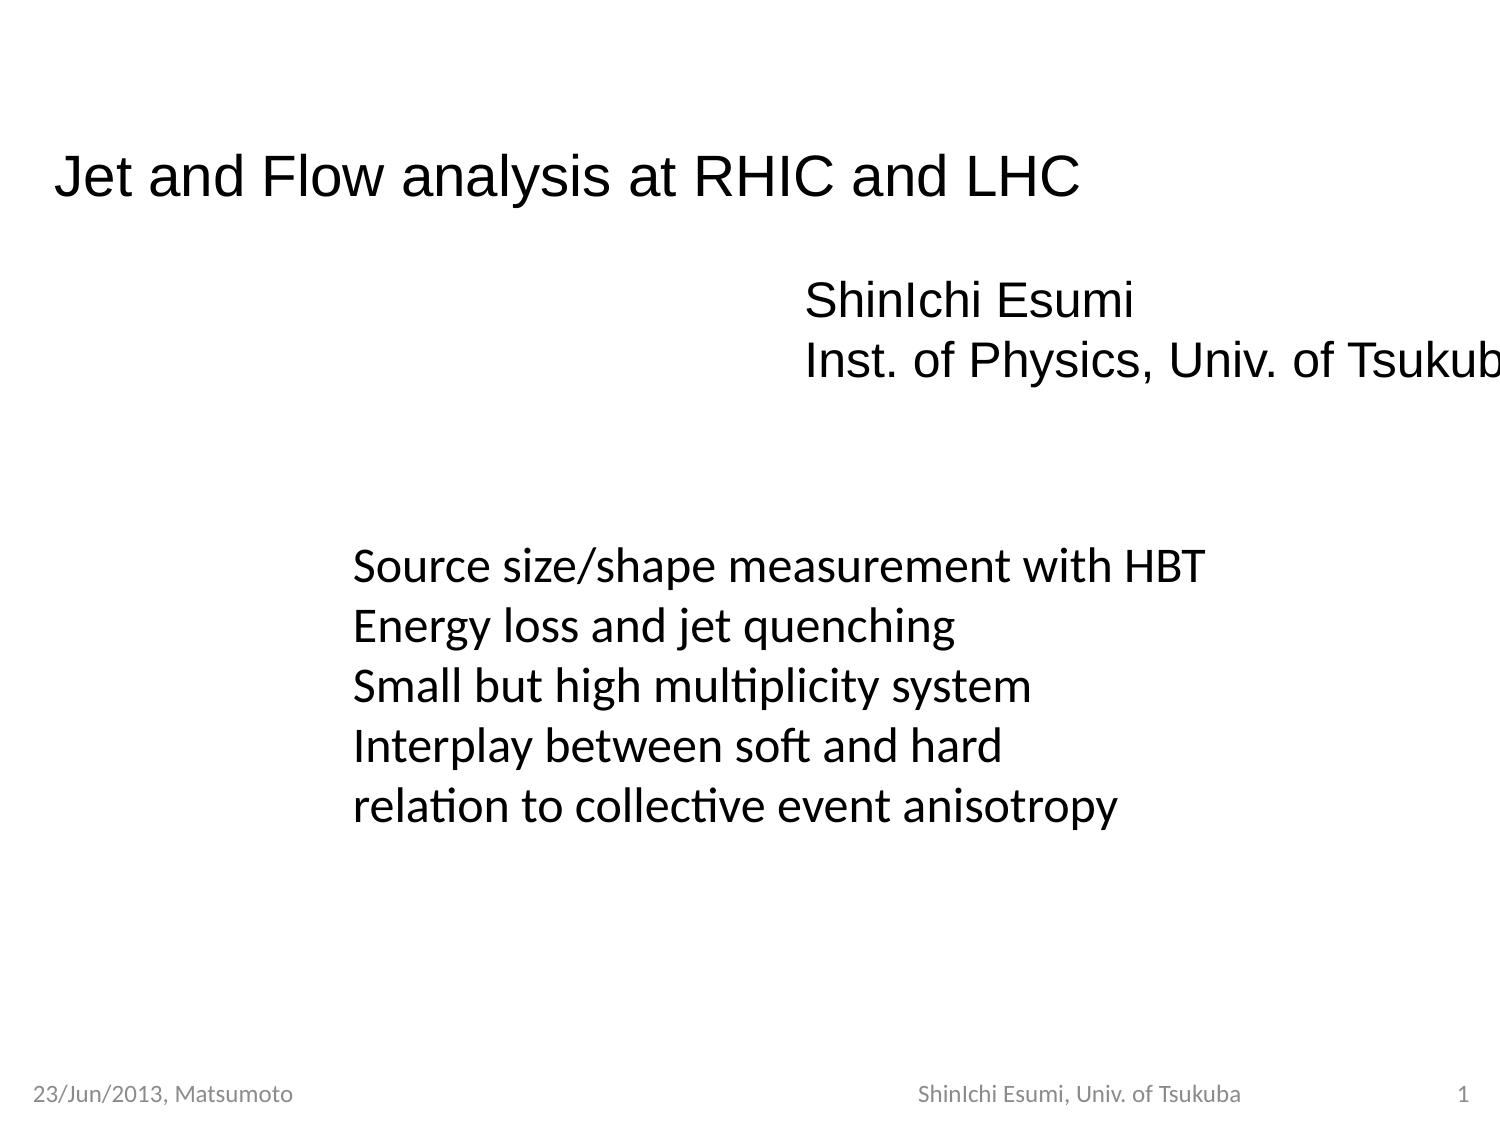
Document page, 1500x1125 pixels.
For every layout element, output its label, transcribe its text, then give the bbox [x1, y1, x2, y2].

footer ShinIchi Esumi, Univ. of Tsukuba [886, 1073, 1274, 1113]
text_box Source size/shape measurement with HBT Energy loss and jet quenching Small but high multiplicity system Interplay between soft and hard relation to collective event anisotropy [338, 524, 1222, 840]
slide_number 23/Jun/2013, Matsumoto [17, 1073, 463, 1113]
text_box Jet and Flow analysis at RHIC and LHC ShinIchi Esumi Inst. of Physics, Univ. of Tsukuba [39, 130, 1500, 396]
slide_number 1 [1309, 1073, 1485, 1113]
